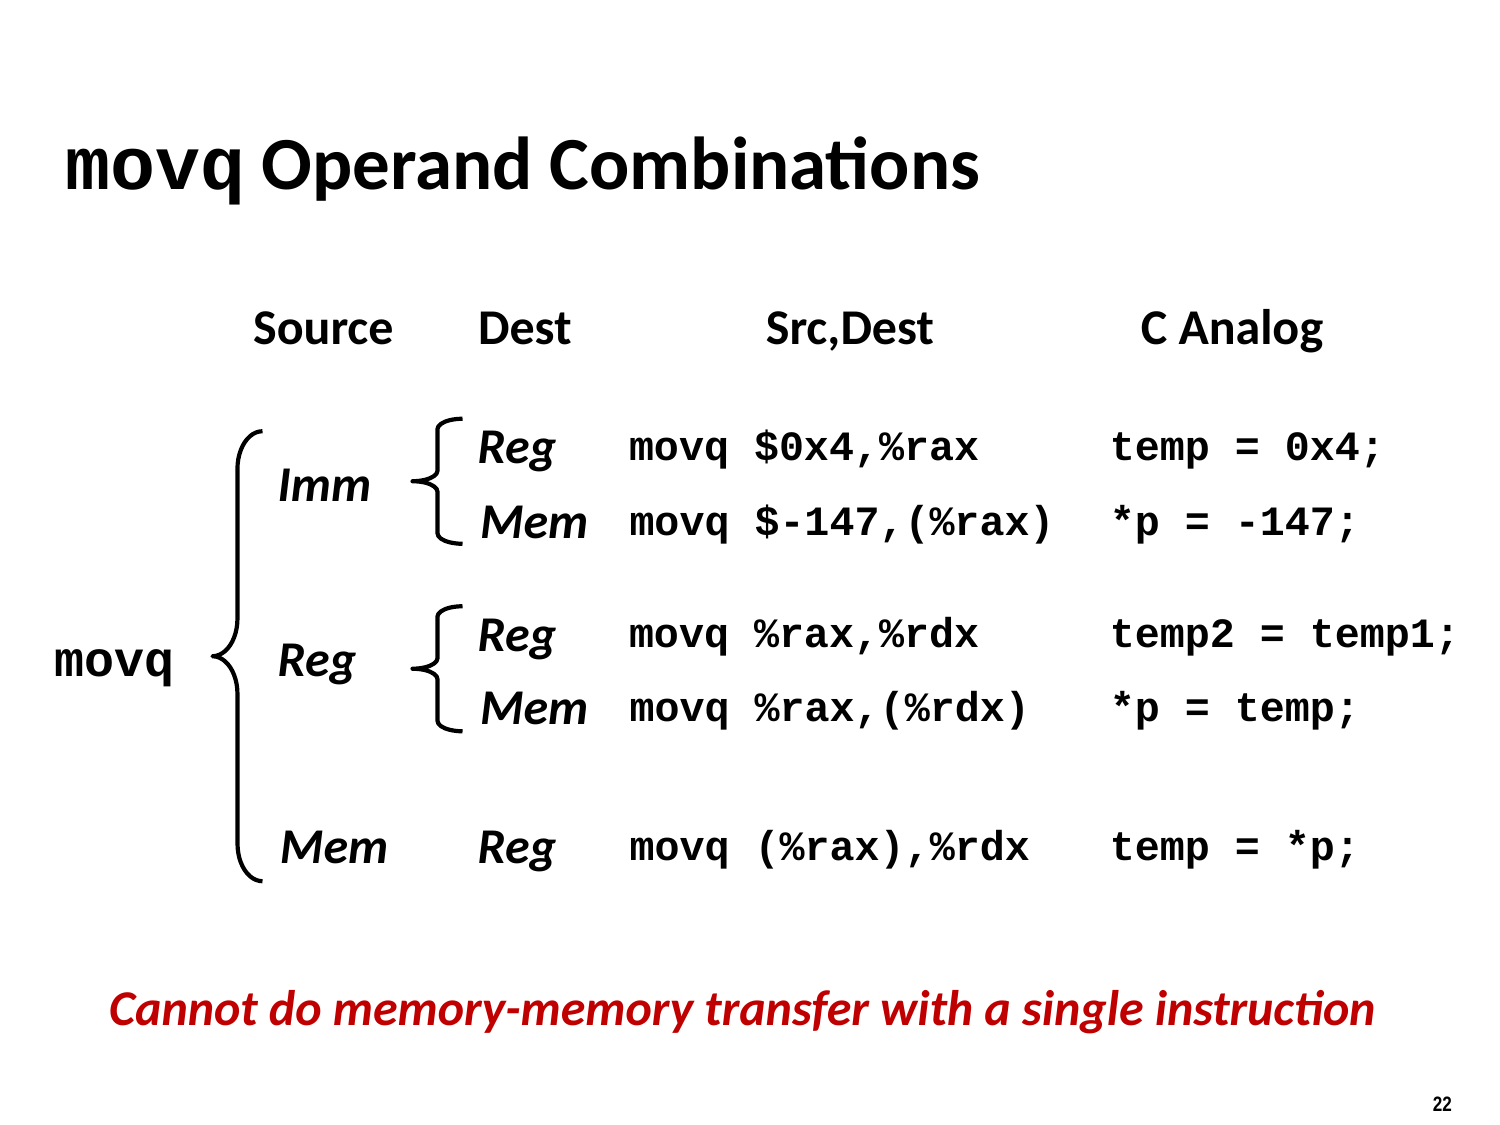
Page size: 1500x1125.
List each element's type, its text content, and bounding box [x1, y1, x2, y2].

text_box [212, 431, 263, 882]
text_box Imm [263, 443, 387, 519]
text_box temp2 = temp1; [1094, 598, 1475, 664]
text_box Src,Dest [751, 287, 950, 363]
text_box Reg [462, 406, 572, 481]
text_box movq (%rax),%rdx [614, 811, 1045, 876]
text_box *p = -147; [1095, 486, 1375, 551]
text_box Source [238, 287, 409, 363]
text_box movq %rax,%rdx [614, 598, 995, 664]
text_box movq $0x4,%rax [614, 411, 995, 476]
text_box Reg [462, 806, 572, 881]
text_box Reg [462, 593, 572, 669]
list Cannot do memory-memory transfer with a single instruction [74, 974, 1411, 1063]
text_box movq [39, 618, 190, 694]
text_box C Analog [1126, 287, 1339, 363]
text_box Reg [263, 618, 372, 694]
text_box movq %rax,(%rdx) [614, 671, 1045, 737]
text_box Mem [465, 481, 604, 556]
text_box Mem [265, 806, 404, 881]
title movq Operand Combinations [49, 112, 1226, 207]
text_box temp = 0x4; [1094, 411, 1400, 476]
text_box Dest [463, 287, 587, 363]
text_box [412, 606, 463, 732]
text_box movq $-147,(%rax) [614, 486, 1070, 551]
text_box Mem [465, 666, 604, 742]
text_box [412, 418, 463, 544]
text_box temp = *p; [1095, 811, 1375, 876]
text_box *p = temp; [1095, 671, 1375, 737]
